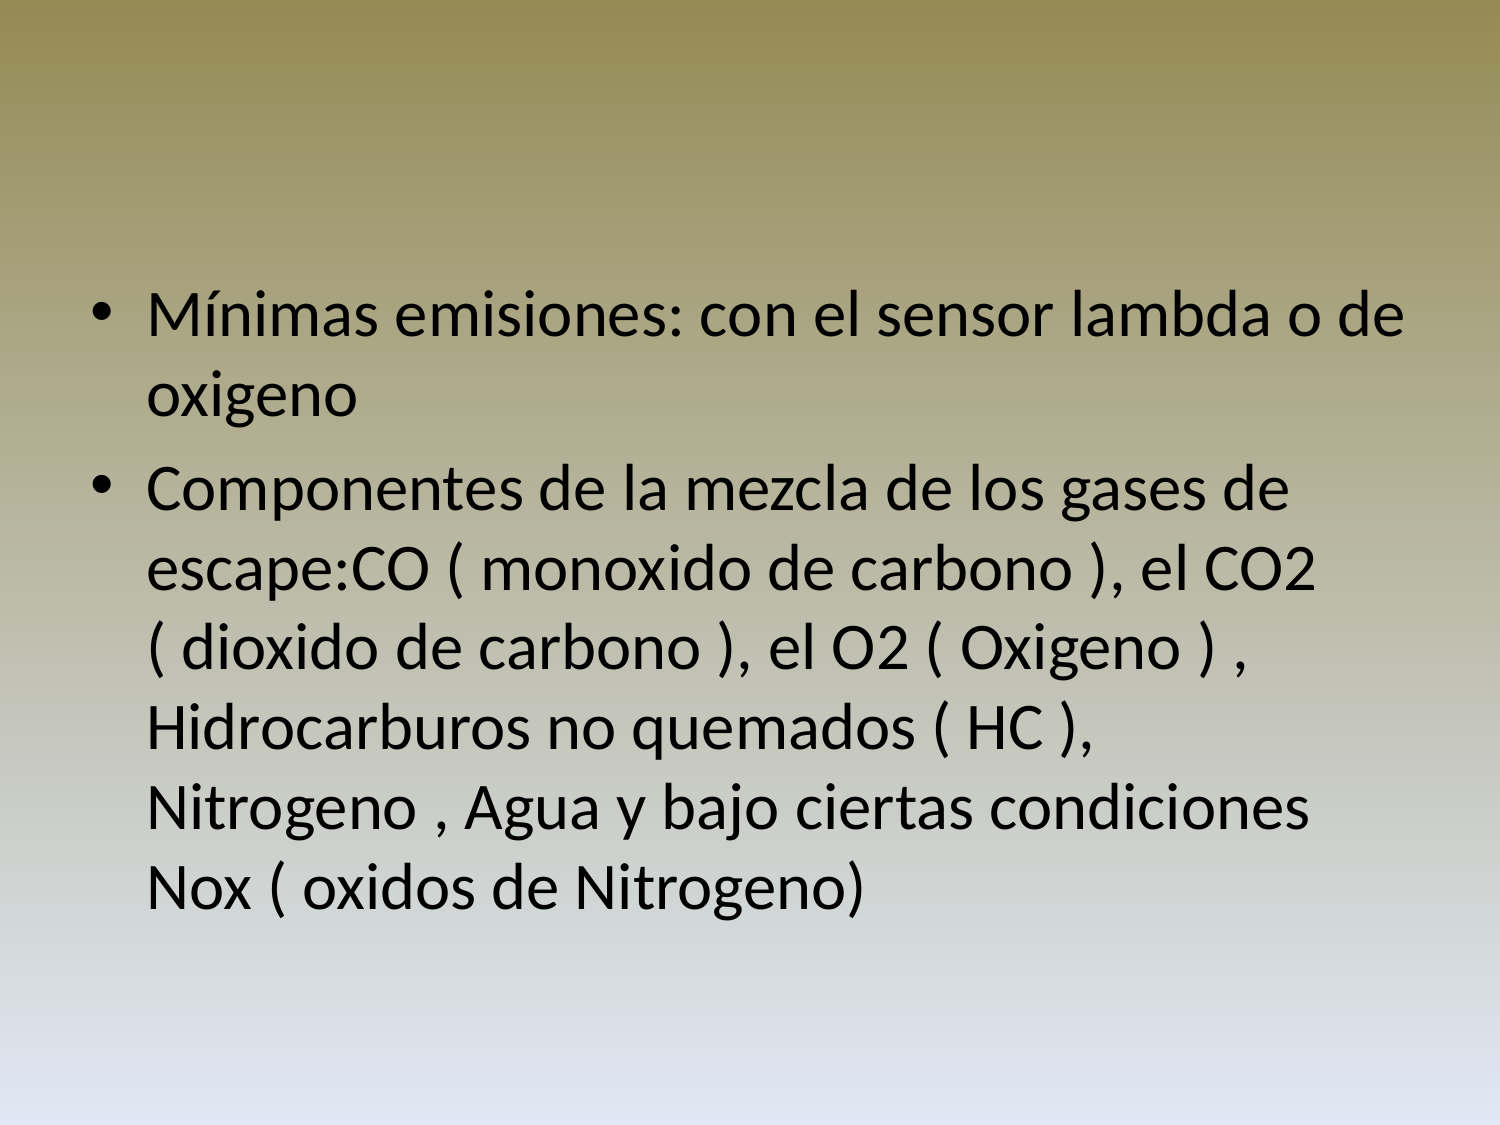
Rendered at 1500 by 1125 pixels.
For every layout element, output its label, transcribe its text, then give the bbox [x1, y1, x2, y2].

list Mínimas emisiones: con el sensor lambda o de oxigeno Componentes de la mezcla de los gases de escape:CO ( monoxido de carbono ), el CO2 ( dioxido de carbono ), el O2 ( Oxigeno ) , Hidrocarburos no quemados ( HC ), Nitrogeno , Agua y bajo ciertas condiciones Nox ( oxidos de Nitrogeno) [75, 262, 1425, 1005]
